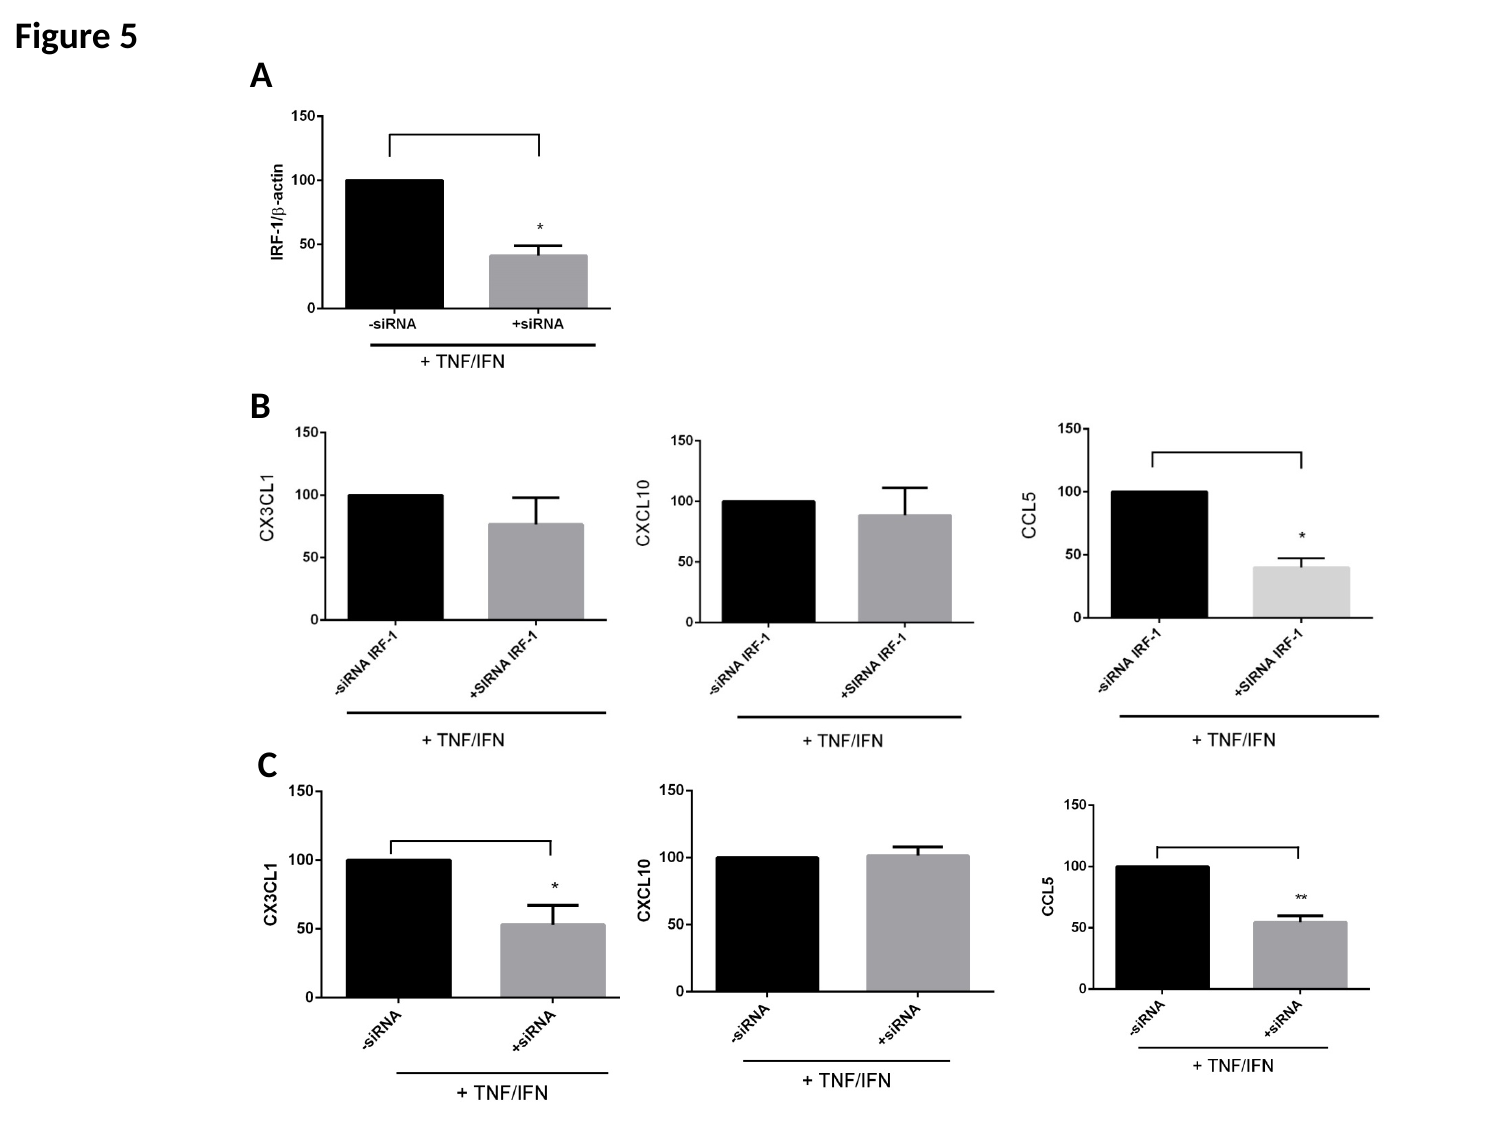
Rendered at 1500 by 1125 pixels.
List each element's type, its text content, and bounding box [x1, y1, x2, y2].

picture [242, 406, 1003, 1118]
picture [1026, 779, 1378, 1088]
text_box Figure 5 [0, 3, 181, 64]
picture [253, 89, 654, 385]
text_box B [235, 373, 307, 433]
text_box A [235, 42, 307, 103]
picture [1005, 402, 1389, 764]
